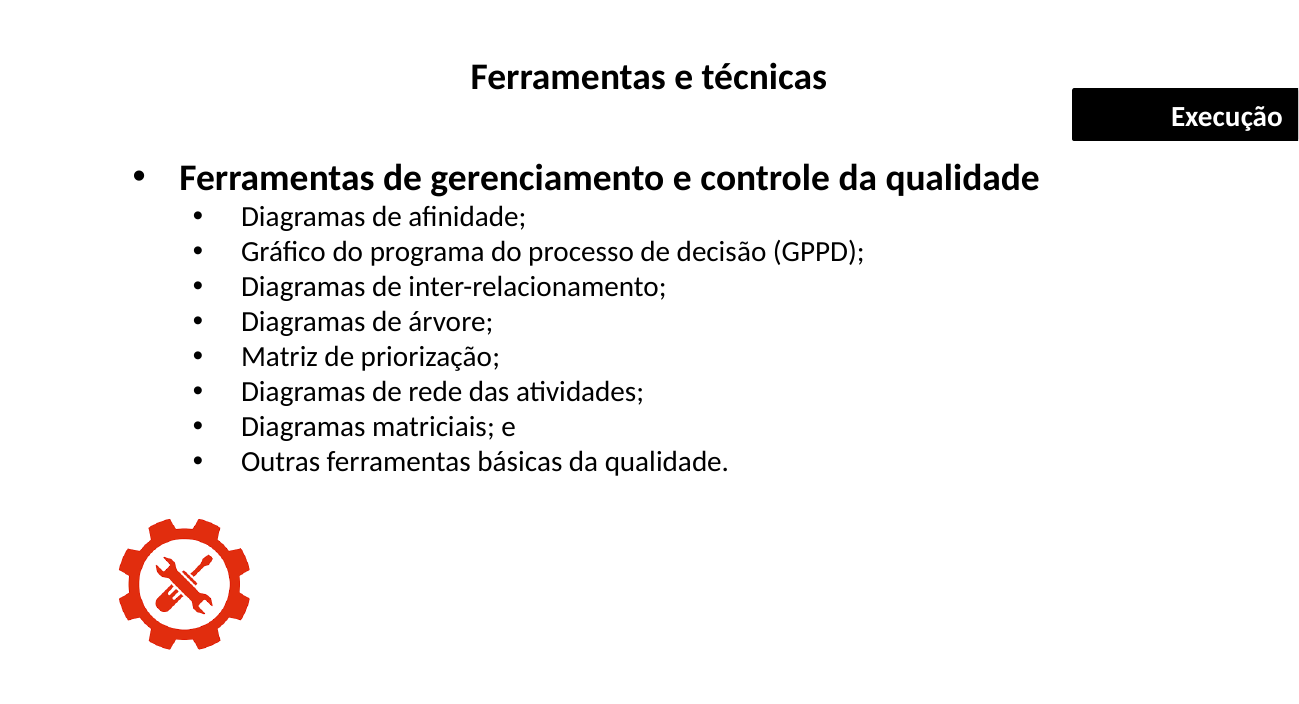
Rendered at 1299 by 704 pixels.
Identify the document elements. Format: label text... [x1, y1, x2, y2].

picture [117, 517, 251, 651]
text_box Ferramentas de gerenciamento e controle da qualidade Diagramas de afinidade; Gráfico do programa do processo de decisão (GPPD); Diagramas de inter-relacionamento; Diagramas de árvore; Matriz de priorização; Diagramas de rede das atividades; Diagramas matriciais; e Outras ferramentas básicas da qualidade. [117, 145, 1181, 489]
text_box Ferramentas e técnicas [0, 44, 1299, 106]
text_box Execução [1074, 90, 1299, 140]
